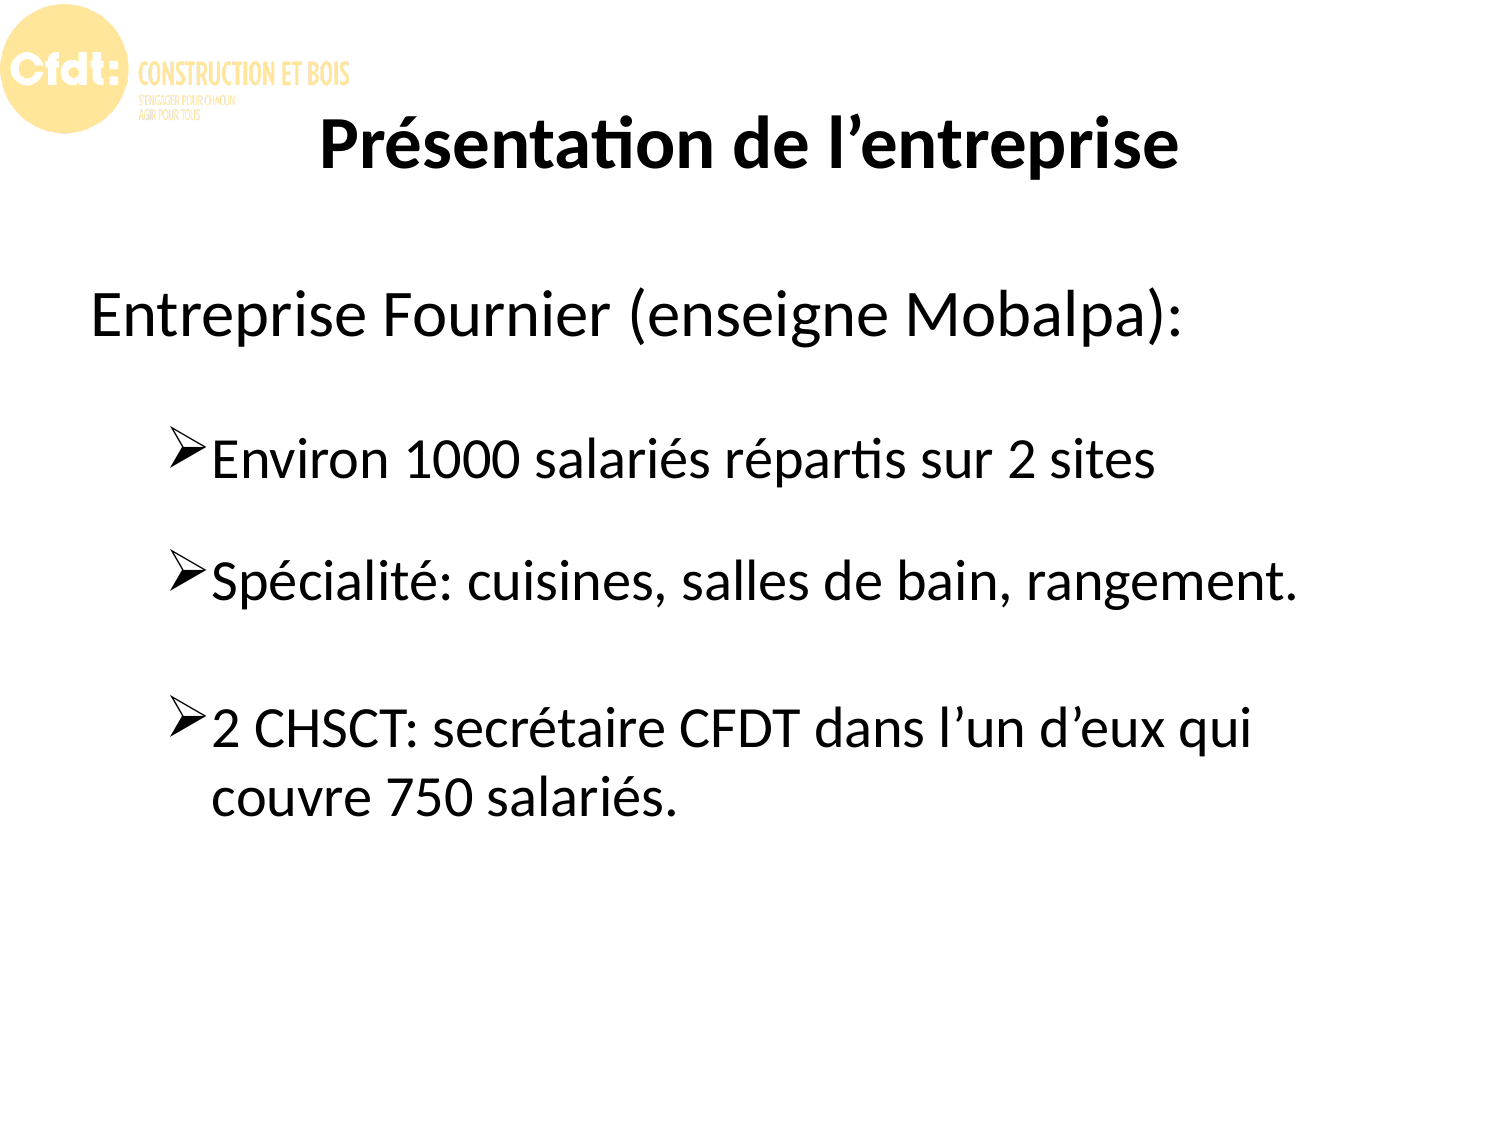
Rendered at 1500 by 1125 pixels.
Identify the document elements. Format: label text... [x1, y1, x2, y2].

title Présentation de l’entreprise [75, 45, 1425, 233]
list Entreprise Fournier (enseigne Mobalpa): Environ 1000 salariés répartis sur 2 sites Spécialité: cuisines, salles de bain, rangement. 2 CHSCT: secrétaire CFDT dans l’un d’eux qui couvre 750 salariés. [75, 262, 1425, 1005]
